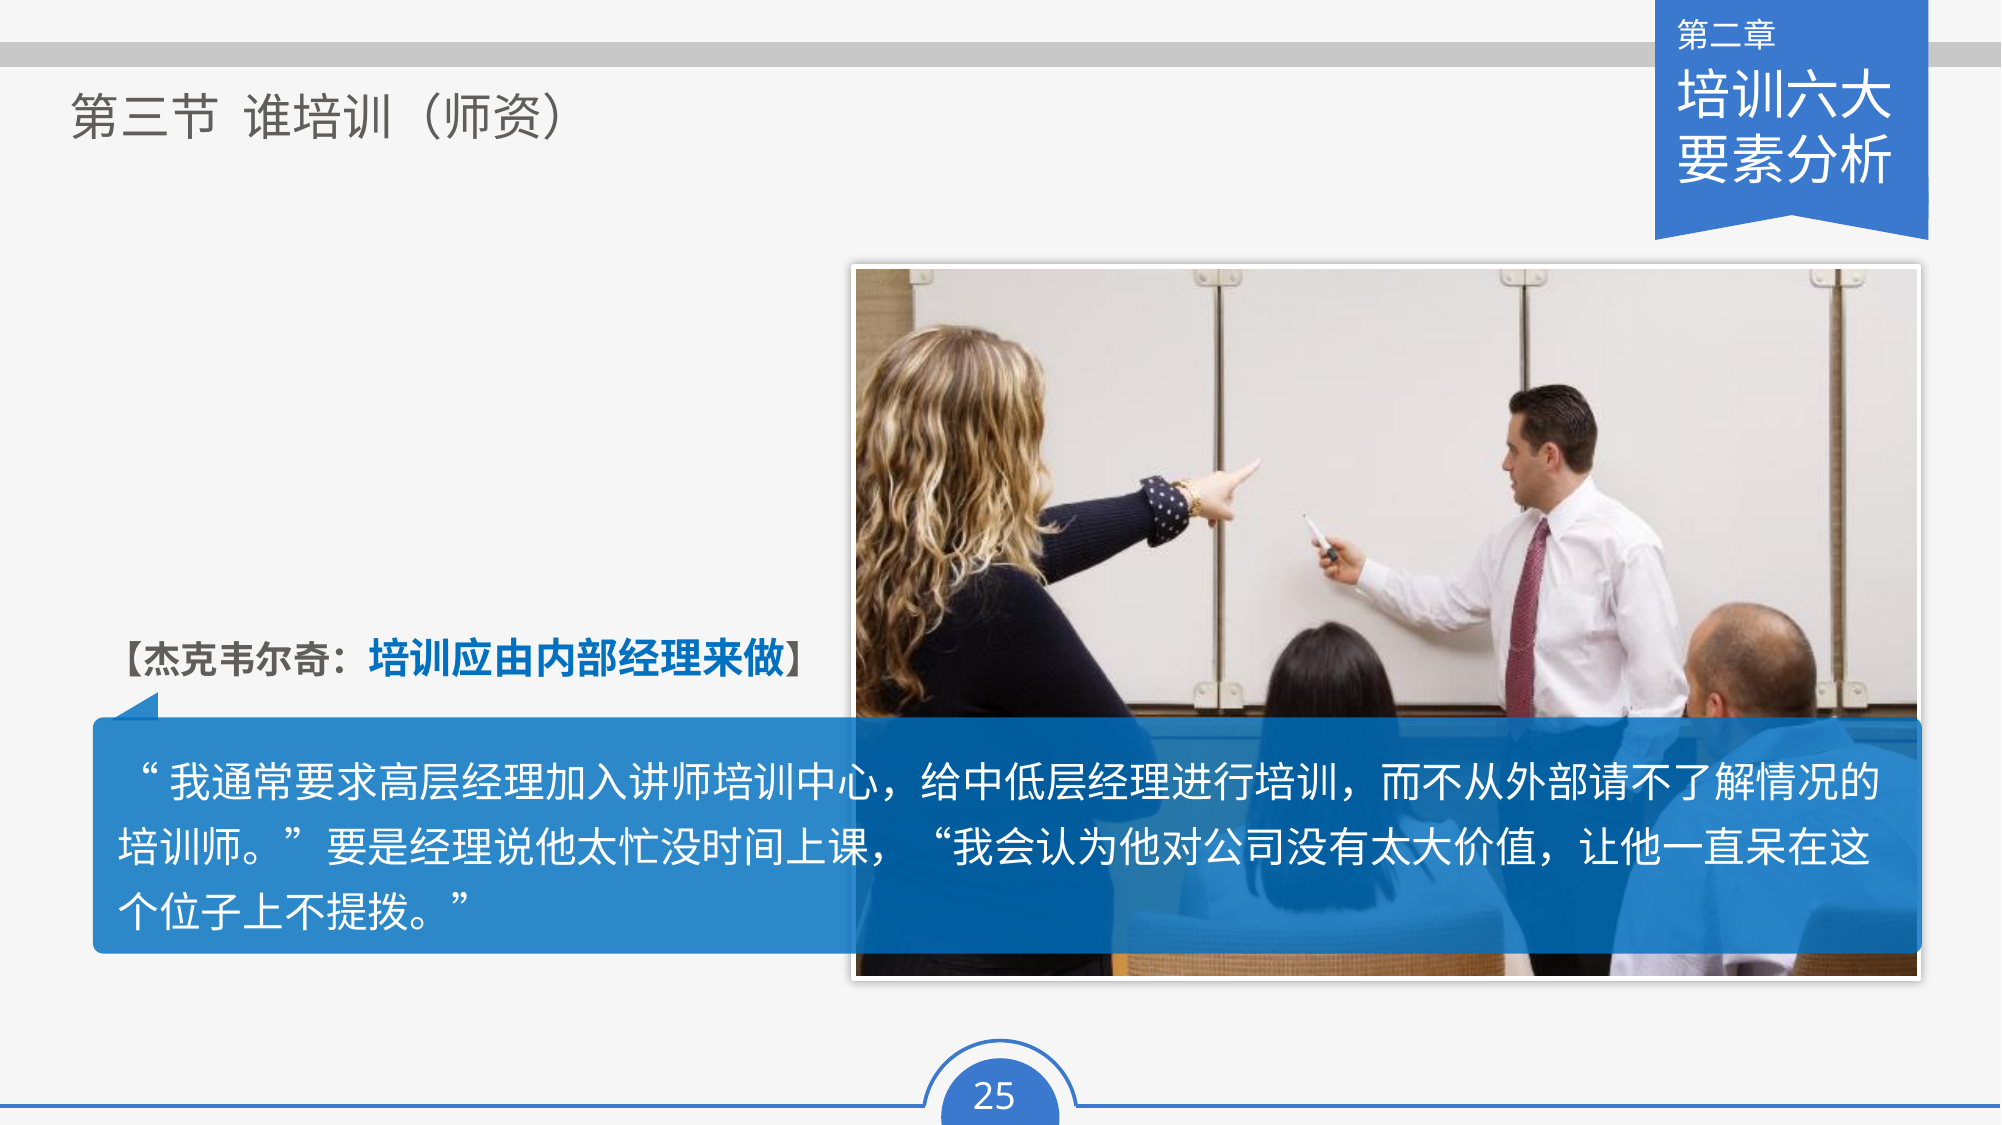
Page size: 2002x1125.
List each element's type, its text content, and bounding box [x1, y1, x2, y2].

text_box 第三节 谁培训（师资） [55, 78, 871, 153]
picture [855, 268, 1917, 692]
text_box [92, 692, 1923, 954]
text_box 【杰克韦尔奇：培训应由内部经理来做】 [90, 609, 850, 690]
picture [855, 954, 1917, 977]
